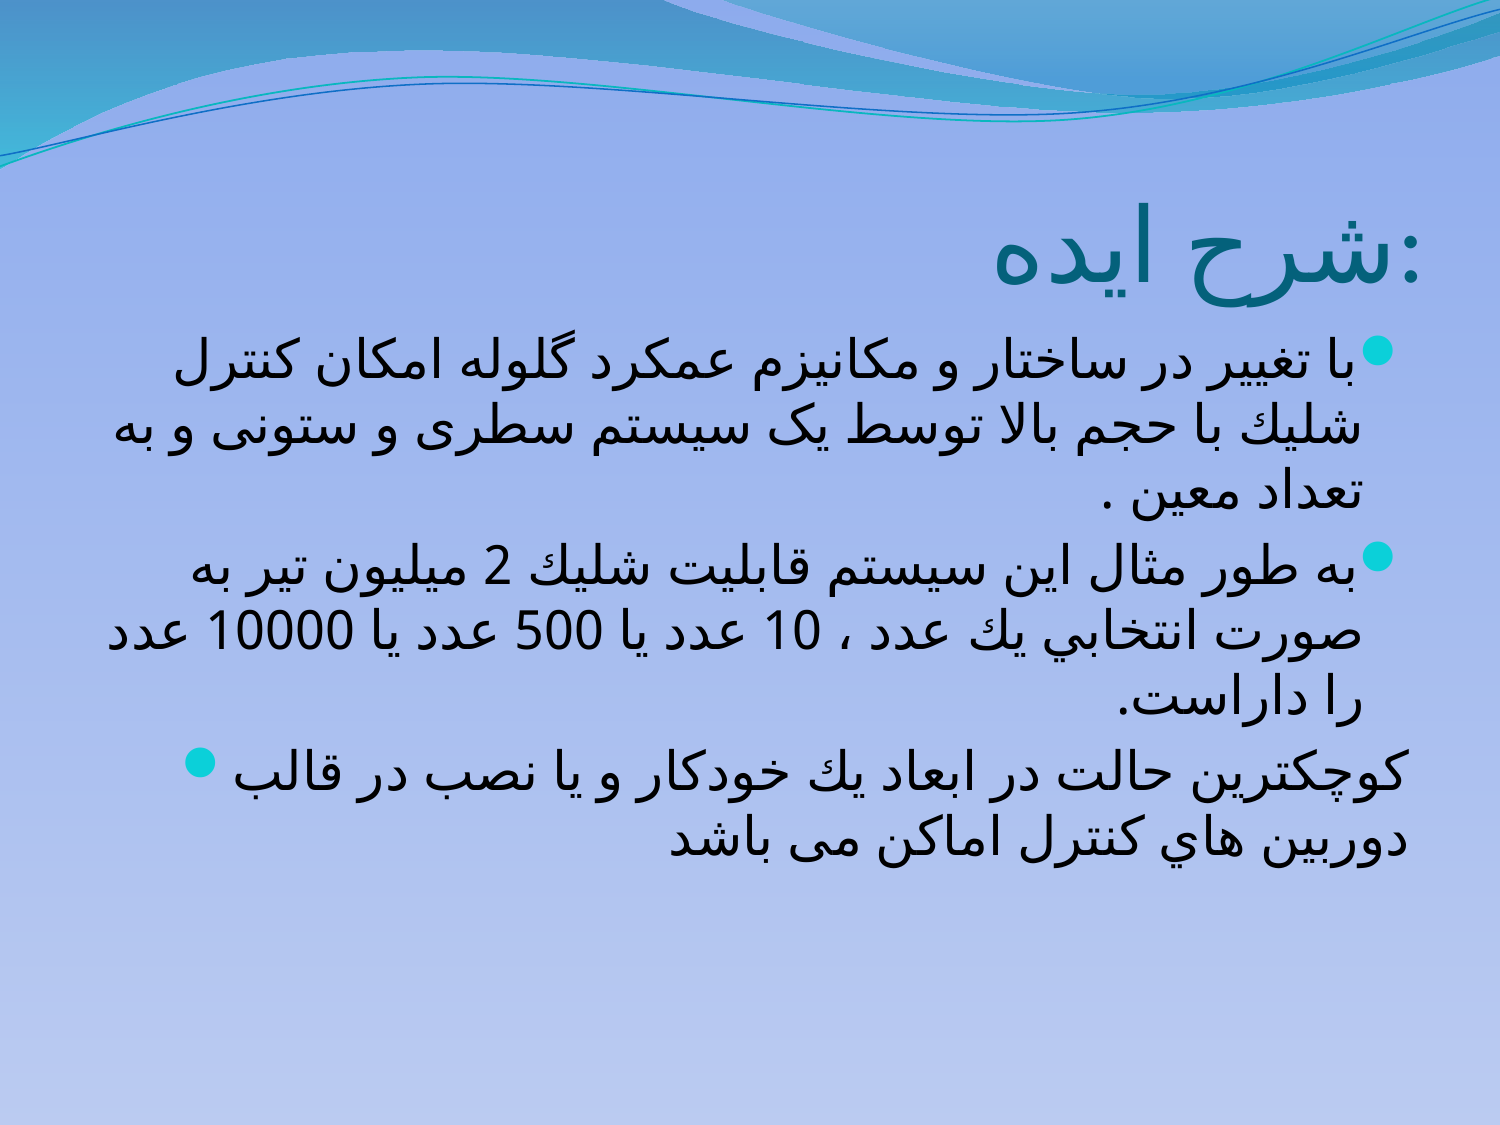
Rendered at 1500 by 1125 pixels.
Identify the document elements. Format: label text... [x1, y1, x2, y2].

list با تغيير در ساختار و مكانيزم عمكرد گلوله امكان كنترل شليك با حجم بالا توسط یک سیستم سطری و ستونی و به تعداد معين . به طور مثال اين سيستم قابليت شليك 2 ميليون تير به صورت انتخابي يك عدد ، 10 عدد يا 500 عدد يا 10000 عدد را داراست. كوچكترين حالت در ابعاد يك خودكار و يا نصب در قالب دوربين هاي كنترل اماكن می باشد [75, 317, 1425, 1038]
title شرح ايده: [75, 115, 1425, 303]
